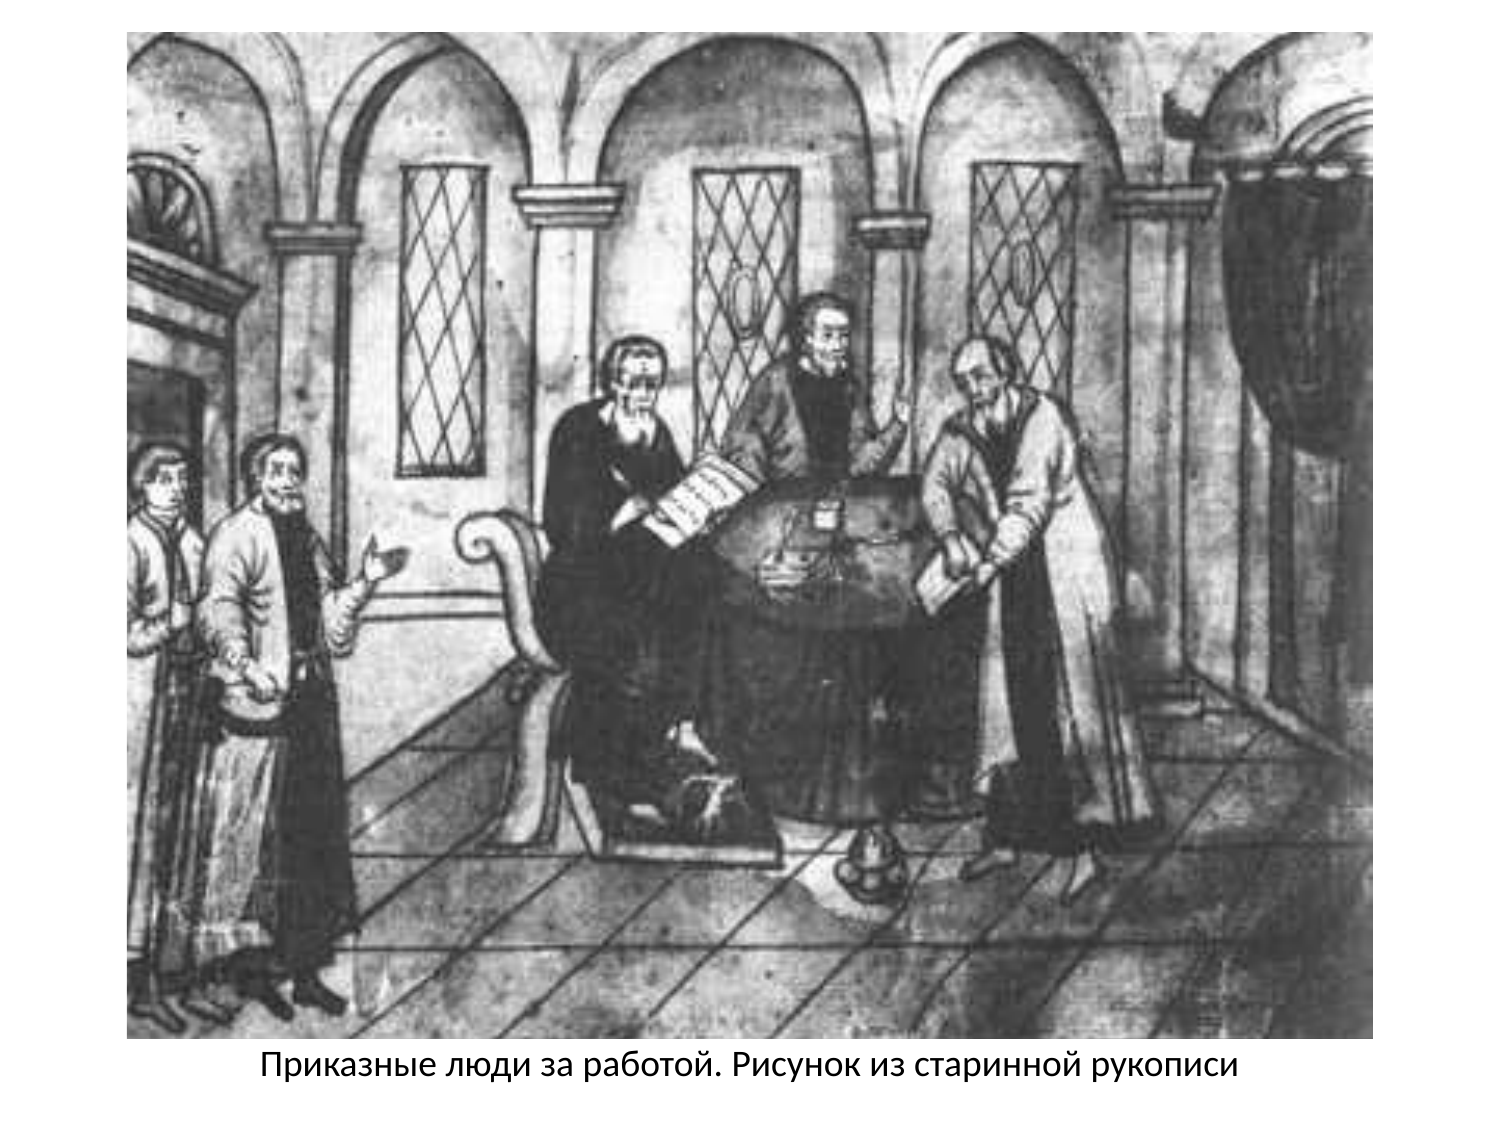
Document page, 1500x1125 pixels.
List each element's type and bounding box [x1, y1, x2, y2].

text_box [126, 32, 1374, 1093]
